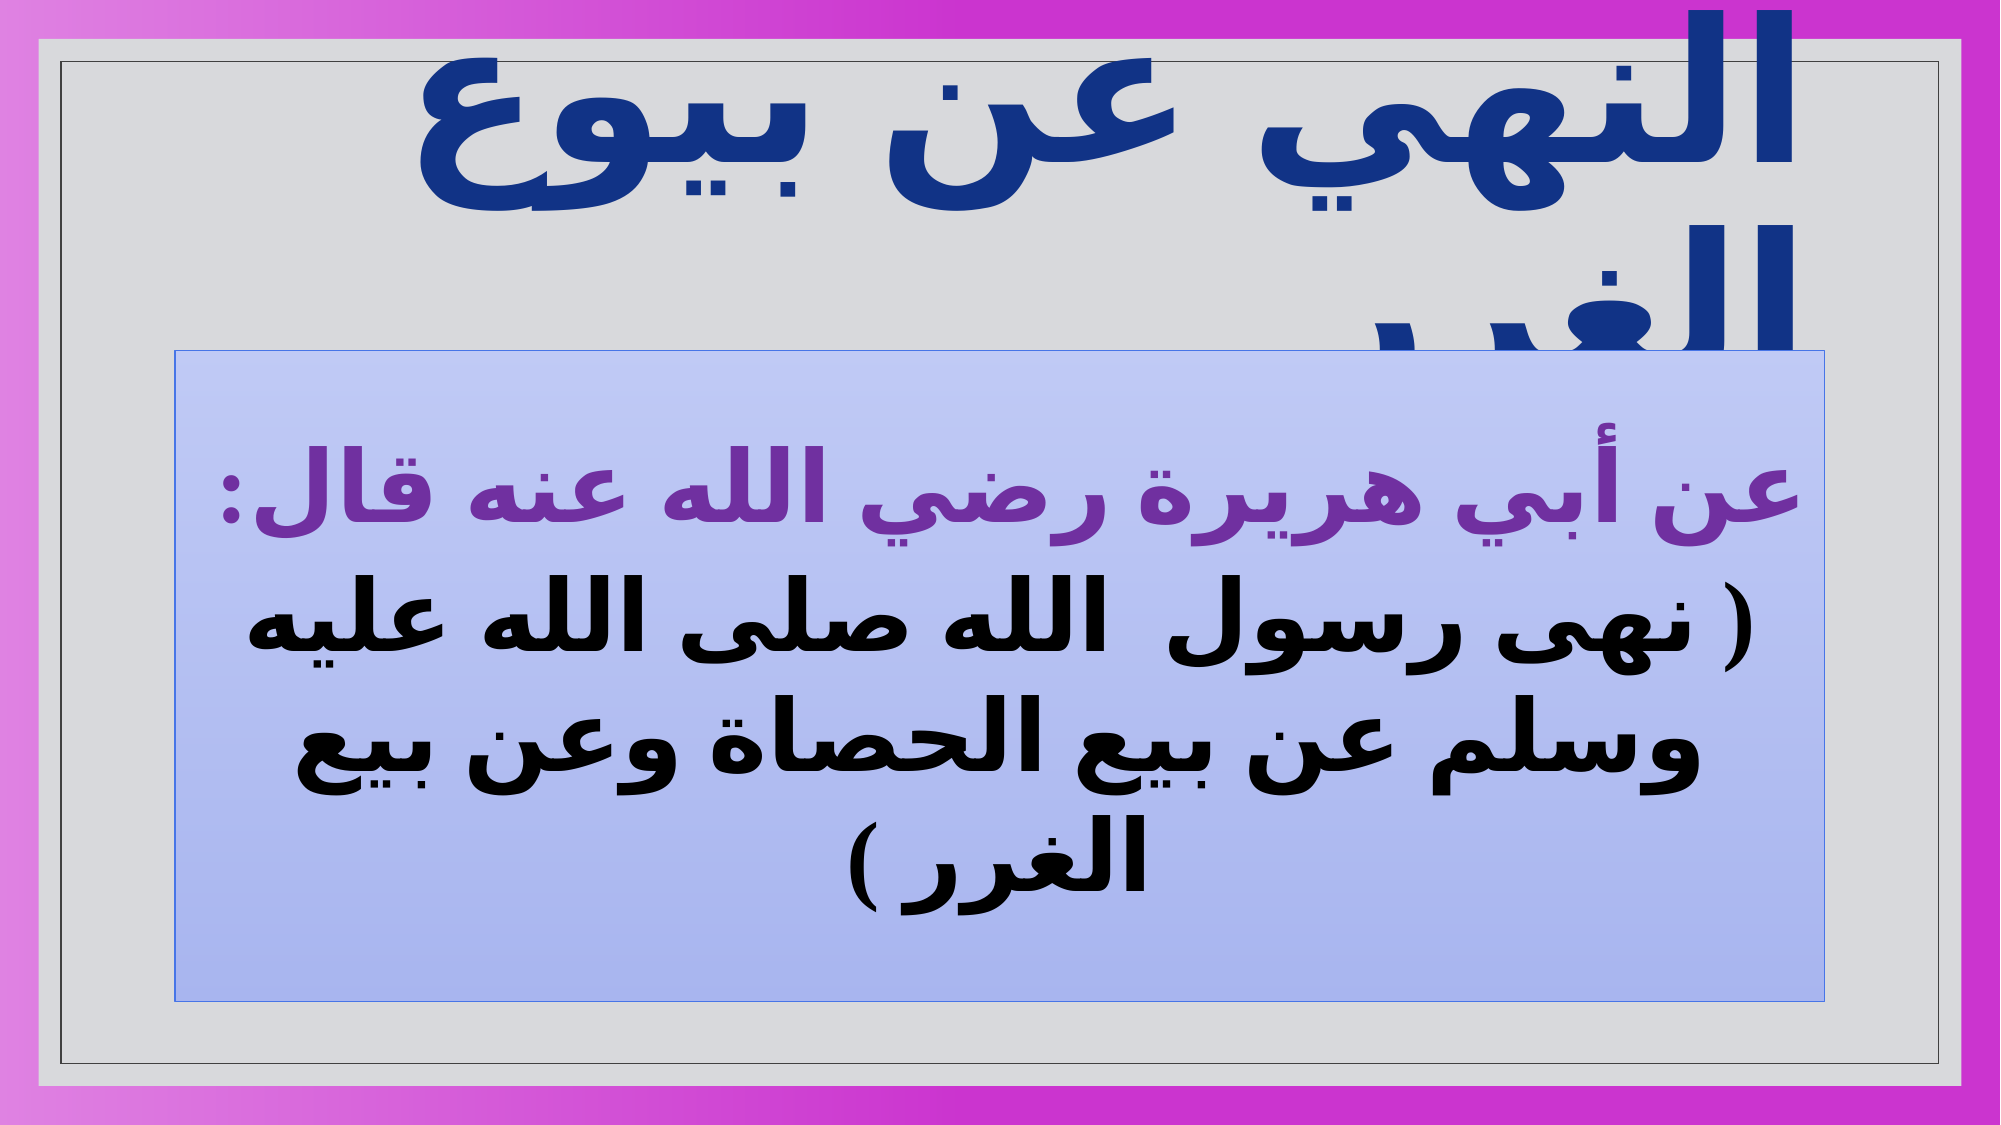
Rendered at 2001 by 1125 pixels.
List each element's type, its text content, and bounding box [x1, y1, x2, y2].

title النهي عن بيوع الغرر [174, 92, 1825, 318]
list عن أبي هريرة رضي الله عنه قال: ( نهى رسول الله صلى الله عليه وسلم عن بيع الحصاة وعن بيع الغرر ) [174, 350, 1825, 1002]
